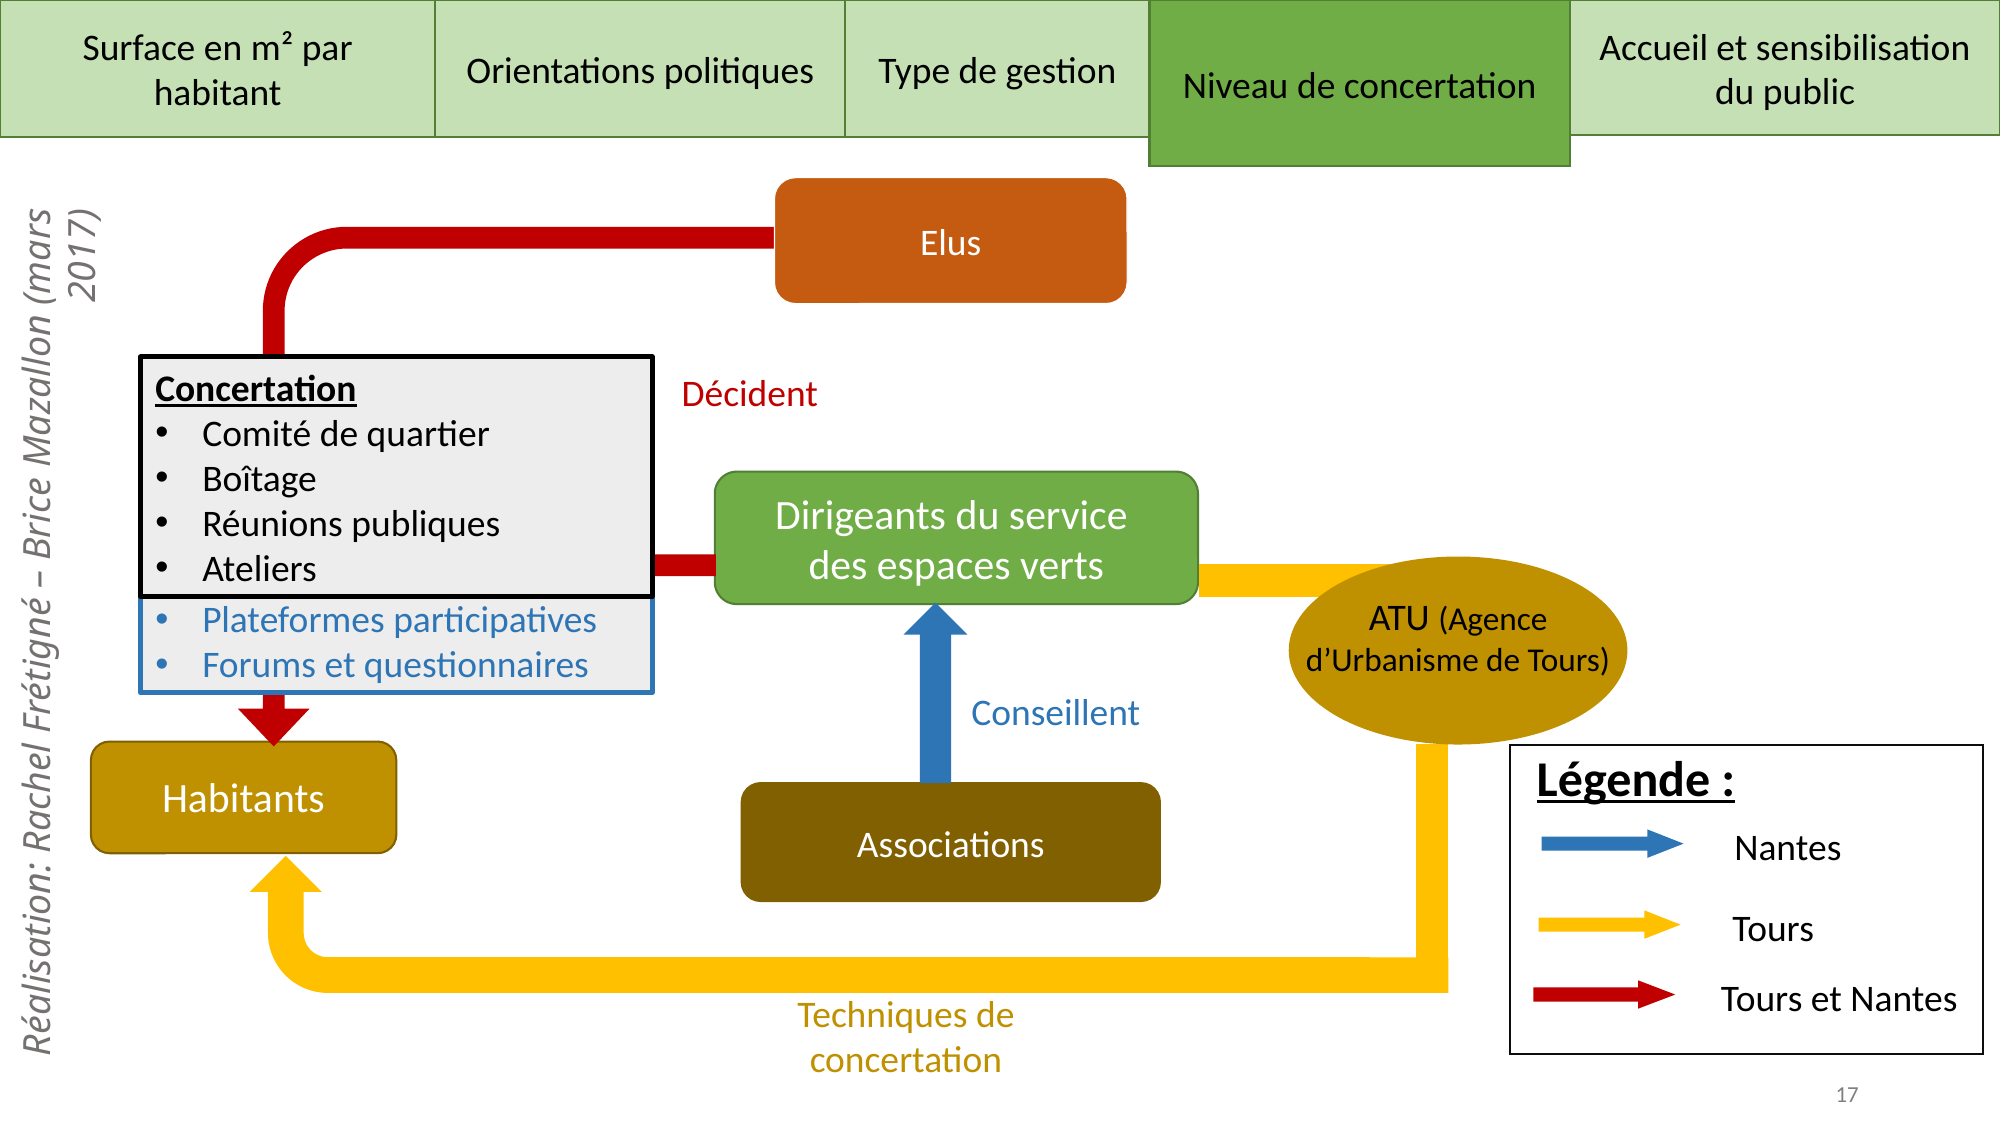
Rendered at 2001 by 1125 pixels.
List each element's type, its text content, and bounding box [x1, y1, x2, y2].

text_box [1416, 744, 1448, 993]
text_box Décident [666, 361, 907, 421]
text_box [653, 554, 714, 577]
text_box 17 [1820, 1072, 1875, 1115]
text_box [249, 855, 1416, 993]
text_box Associations [739, 780, 1162, 904]
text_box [90, 741, 397, 854]
text_box Concertation Comité de quartier Boîtage Réunions publiques Ateliers [140, 356, 653, 597]
text_box Orientations politiques [434, 0, 844, 138]
text_box Niveau de concertation [1148, 0, 1571, 167]
text_box Plateformes participatives Forums et questionnaires [140, 597, 653, 693]
text_box Techniques de concertation [780, 993, 1032, 1087]
text_box [238, 693, 310, 741]
text_box Type de gestion [844, 0, 1148, 138]
text_box Accueil et sensibilisation du public [1569, 0, 2000, 136]
text_box Surface en m² par habitant [0, 0, 434, 138]
text_box Conseillent [956, 680, 1197, 741]
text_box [1289, 557, 1627, 744]
text_box [903, 605, 968, 784]
text_box Réalisation: Rachel Frétigné – Brice Mazallon (mars 2017) [5, 194, 110, 1125]
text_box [1509, 739, 1984, 1054]
text_box [262, 226, 773, 356]
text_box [714, 471, 1199, 605]
text_box Elus [773, 177, 1128, 305]
text_box [1199, 564, 1289, 597]
